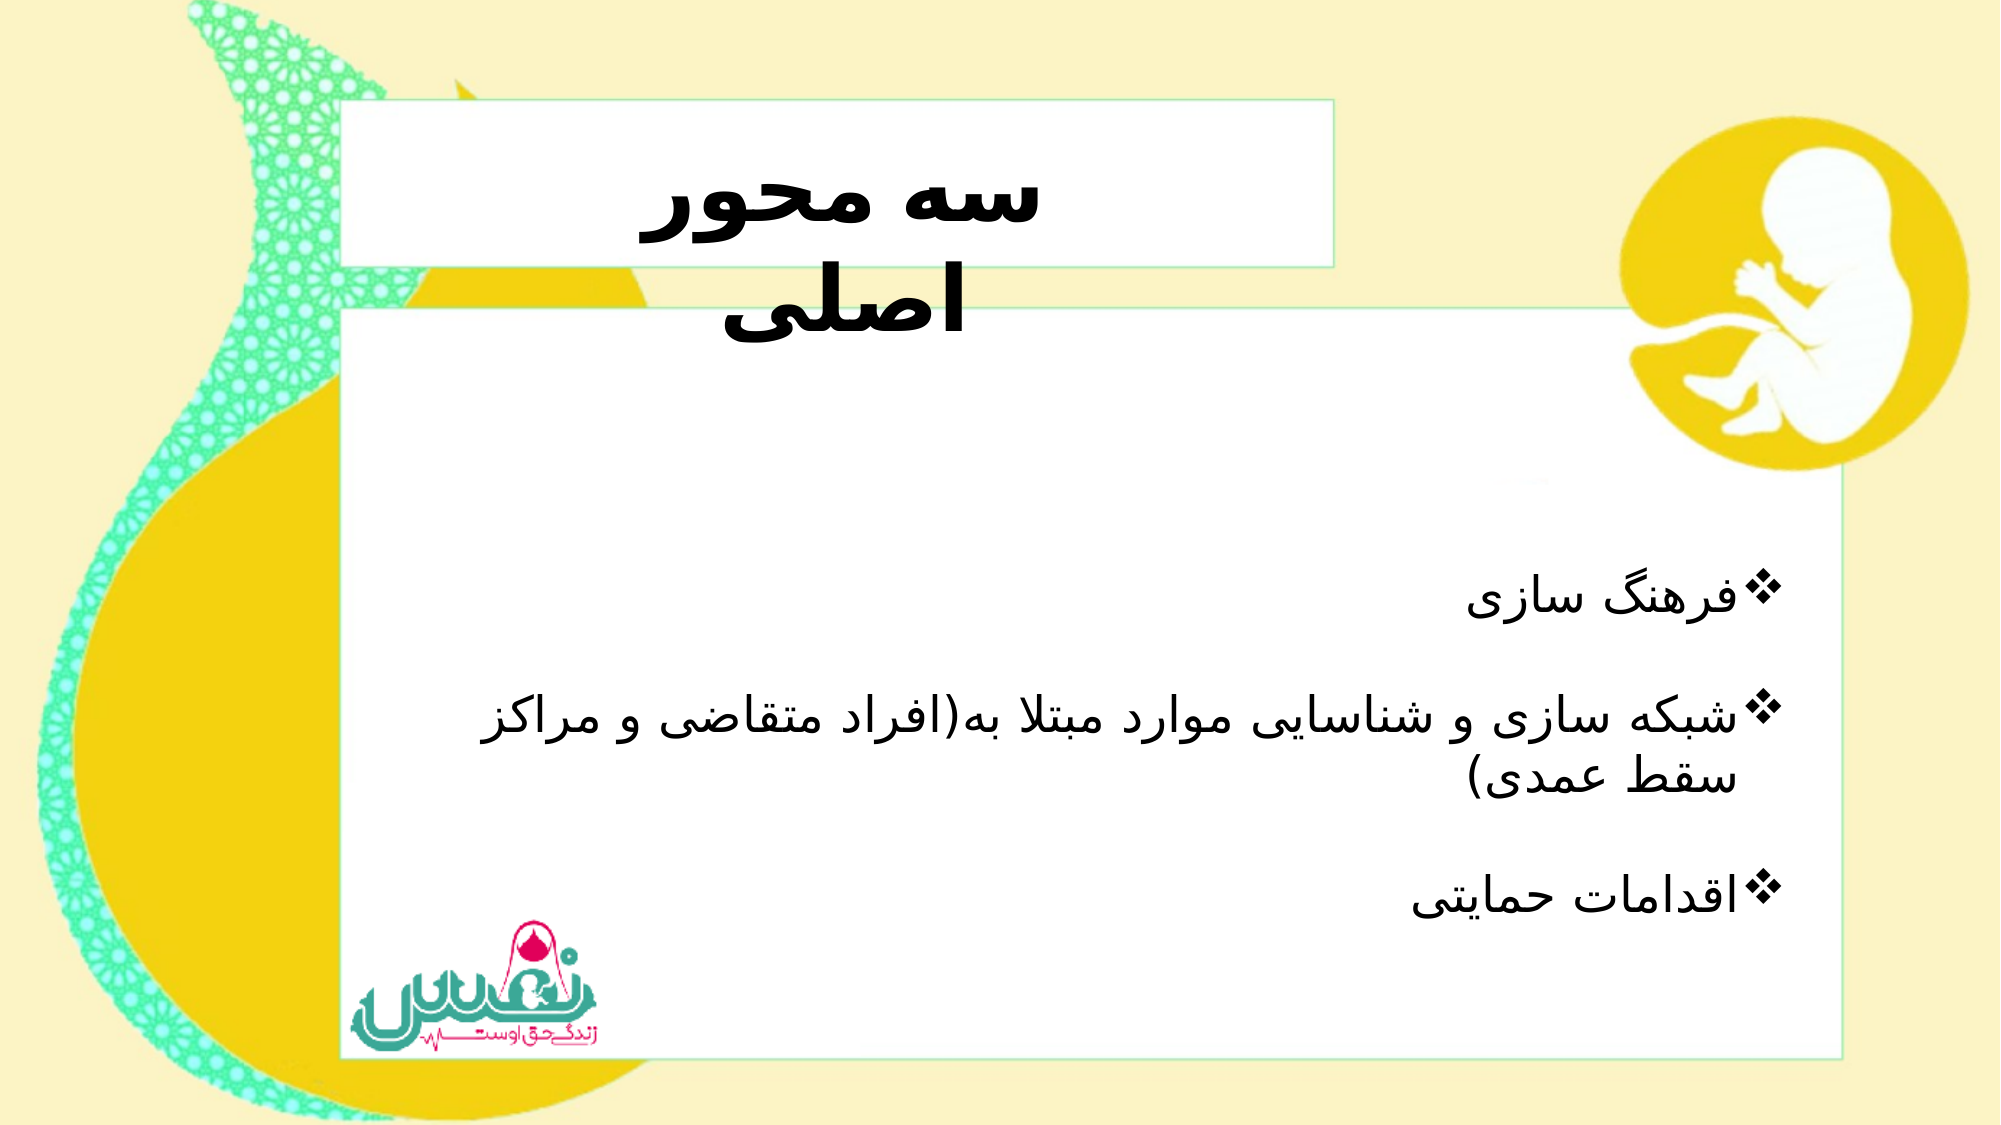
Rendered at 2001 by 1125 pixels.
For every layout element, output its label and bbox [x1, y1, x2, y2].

list [0, 0, 2000, 1125]
